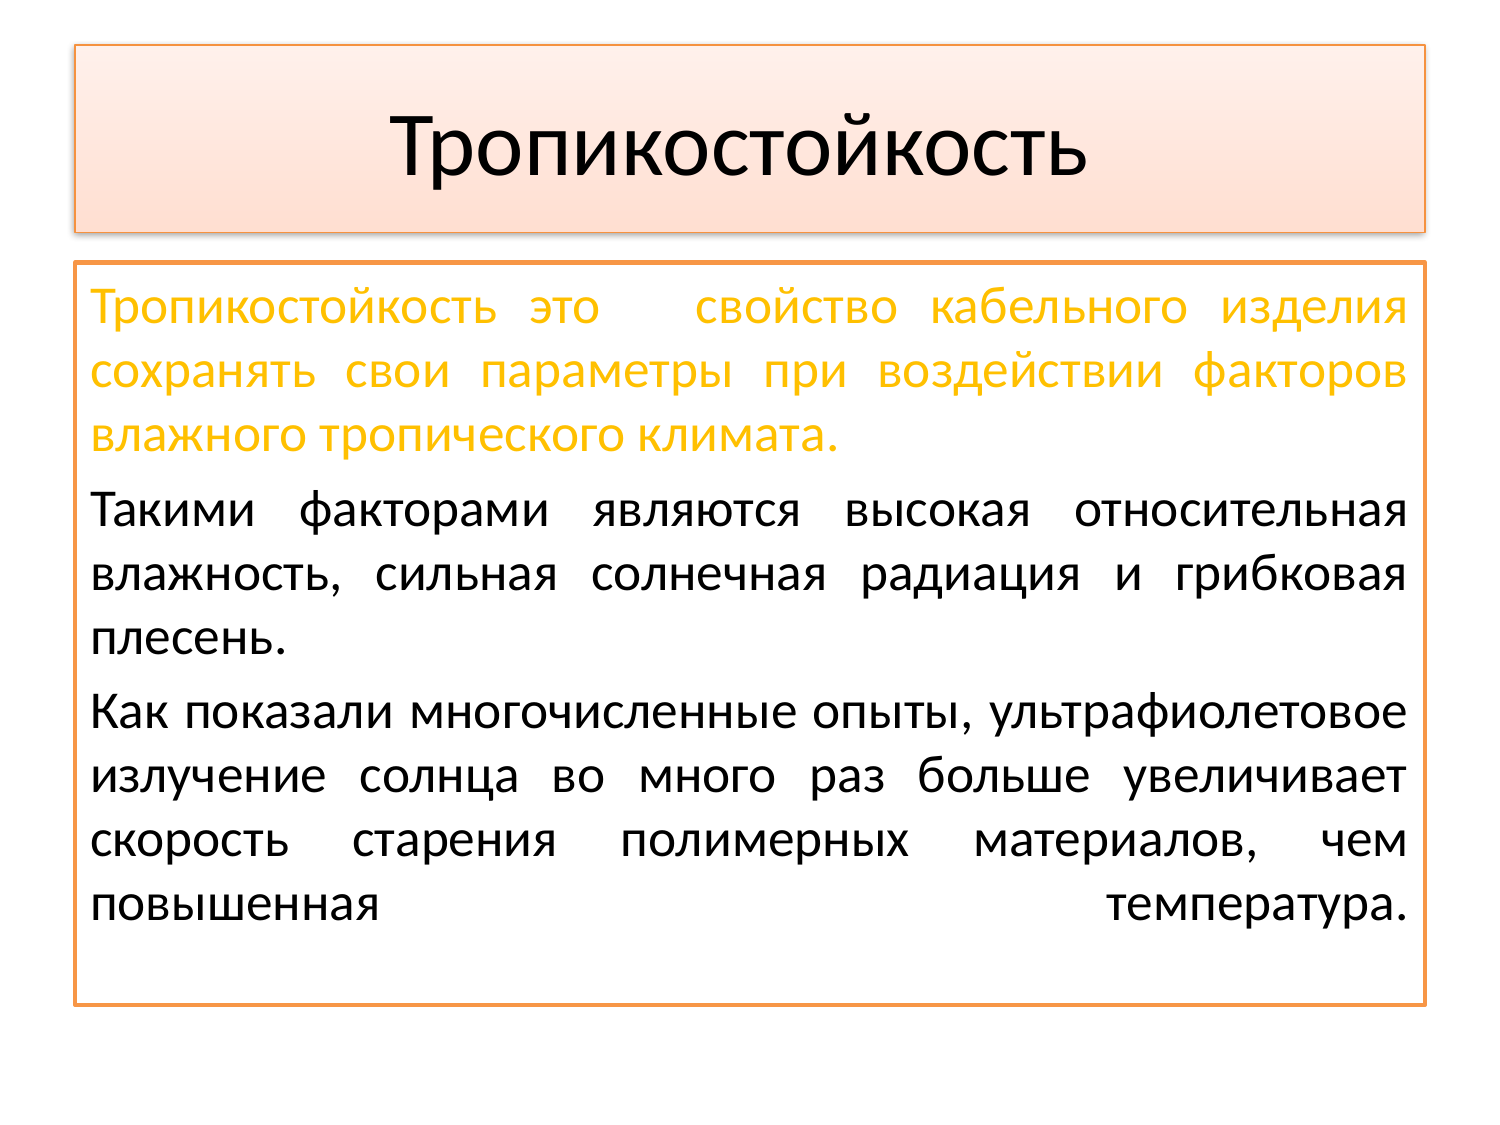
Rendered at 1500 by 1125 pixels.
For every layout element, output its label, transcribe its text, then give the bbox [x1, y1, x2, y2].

title Тропикостойкость [74, 44, 1426, 233]
list Тропикостойкость это свойство кабельного изделия сохранять свои параметры при воздействии факторов влажного тропического климата. Такими факторами являются высокая относительная влажность, сильная солнечная радиация и грибковая плесень. Как показали многочисленные опыты, ультрафиолетовое излучение солнца во много раз больше увеличивает скорость старения полимерных материалов, чем повышенная температура. [73, 260, 1427, 1007]
